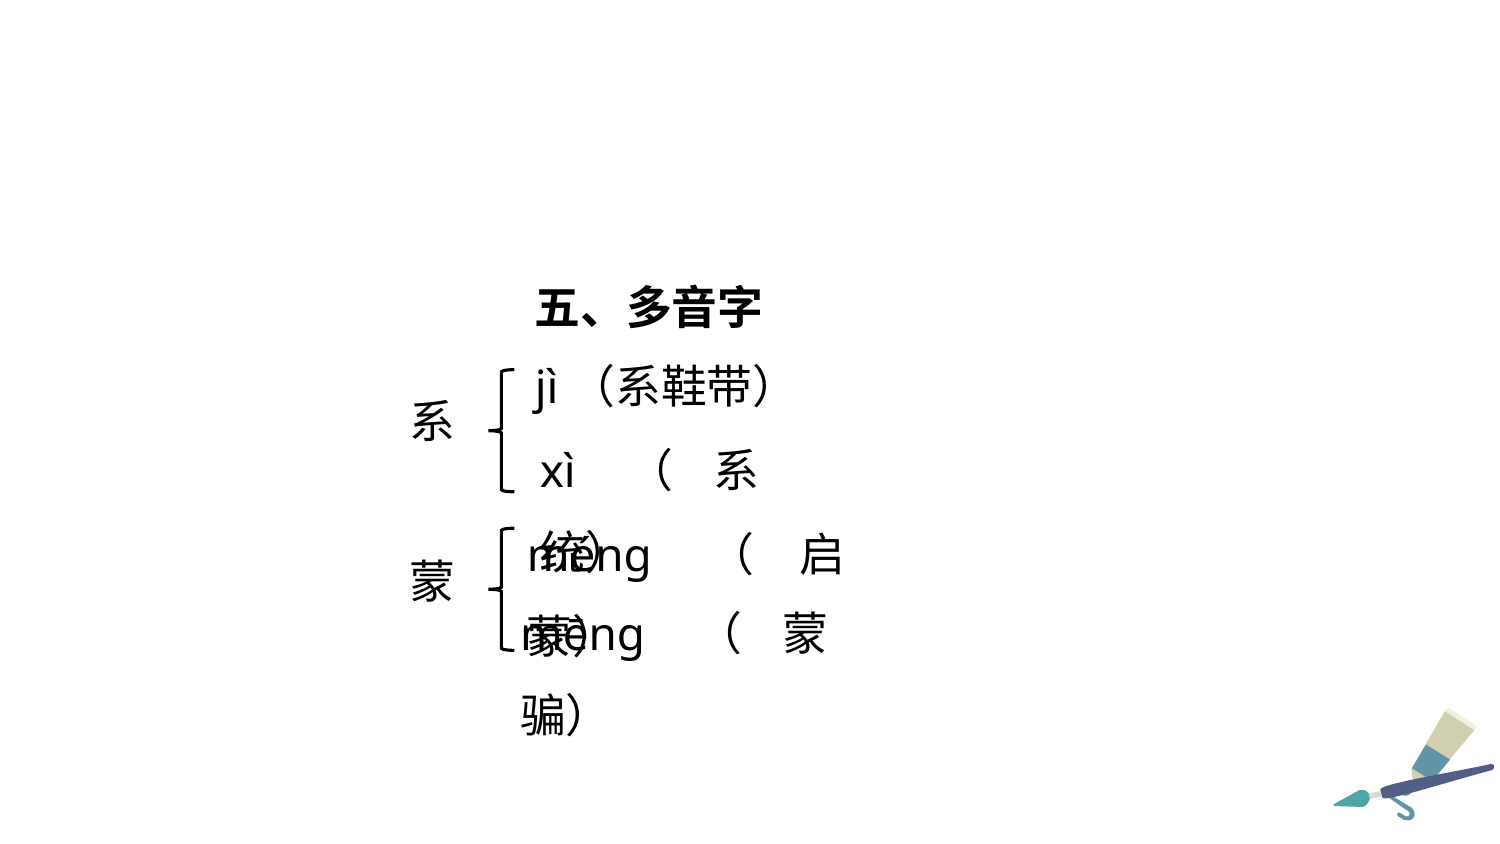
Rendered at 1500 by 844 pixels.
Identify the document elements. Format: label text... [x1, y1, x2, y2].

text_box 五、多音字 [520, 243, 1254, 671]
text_box xì（系统） [525, 406, 774, 490]
text_box mēng（蒙骗） [505, 569, 843, 667]
text_box 系 [394, 385, 460, 456]
text_box méng（启蒙） [512, 490, 860, 588]
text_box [1358, 708, 1481, 844]
text_box 蒙 [394, 545, 476, 615]
text_box jì（系鞋带） [520, 349, 814, 420]
text_box [488, 527, 512, 651]
text_box [488, 369, 515, 493]
